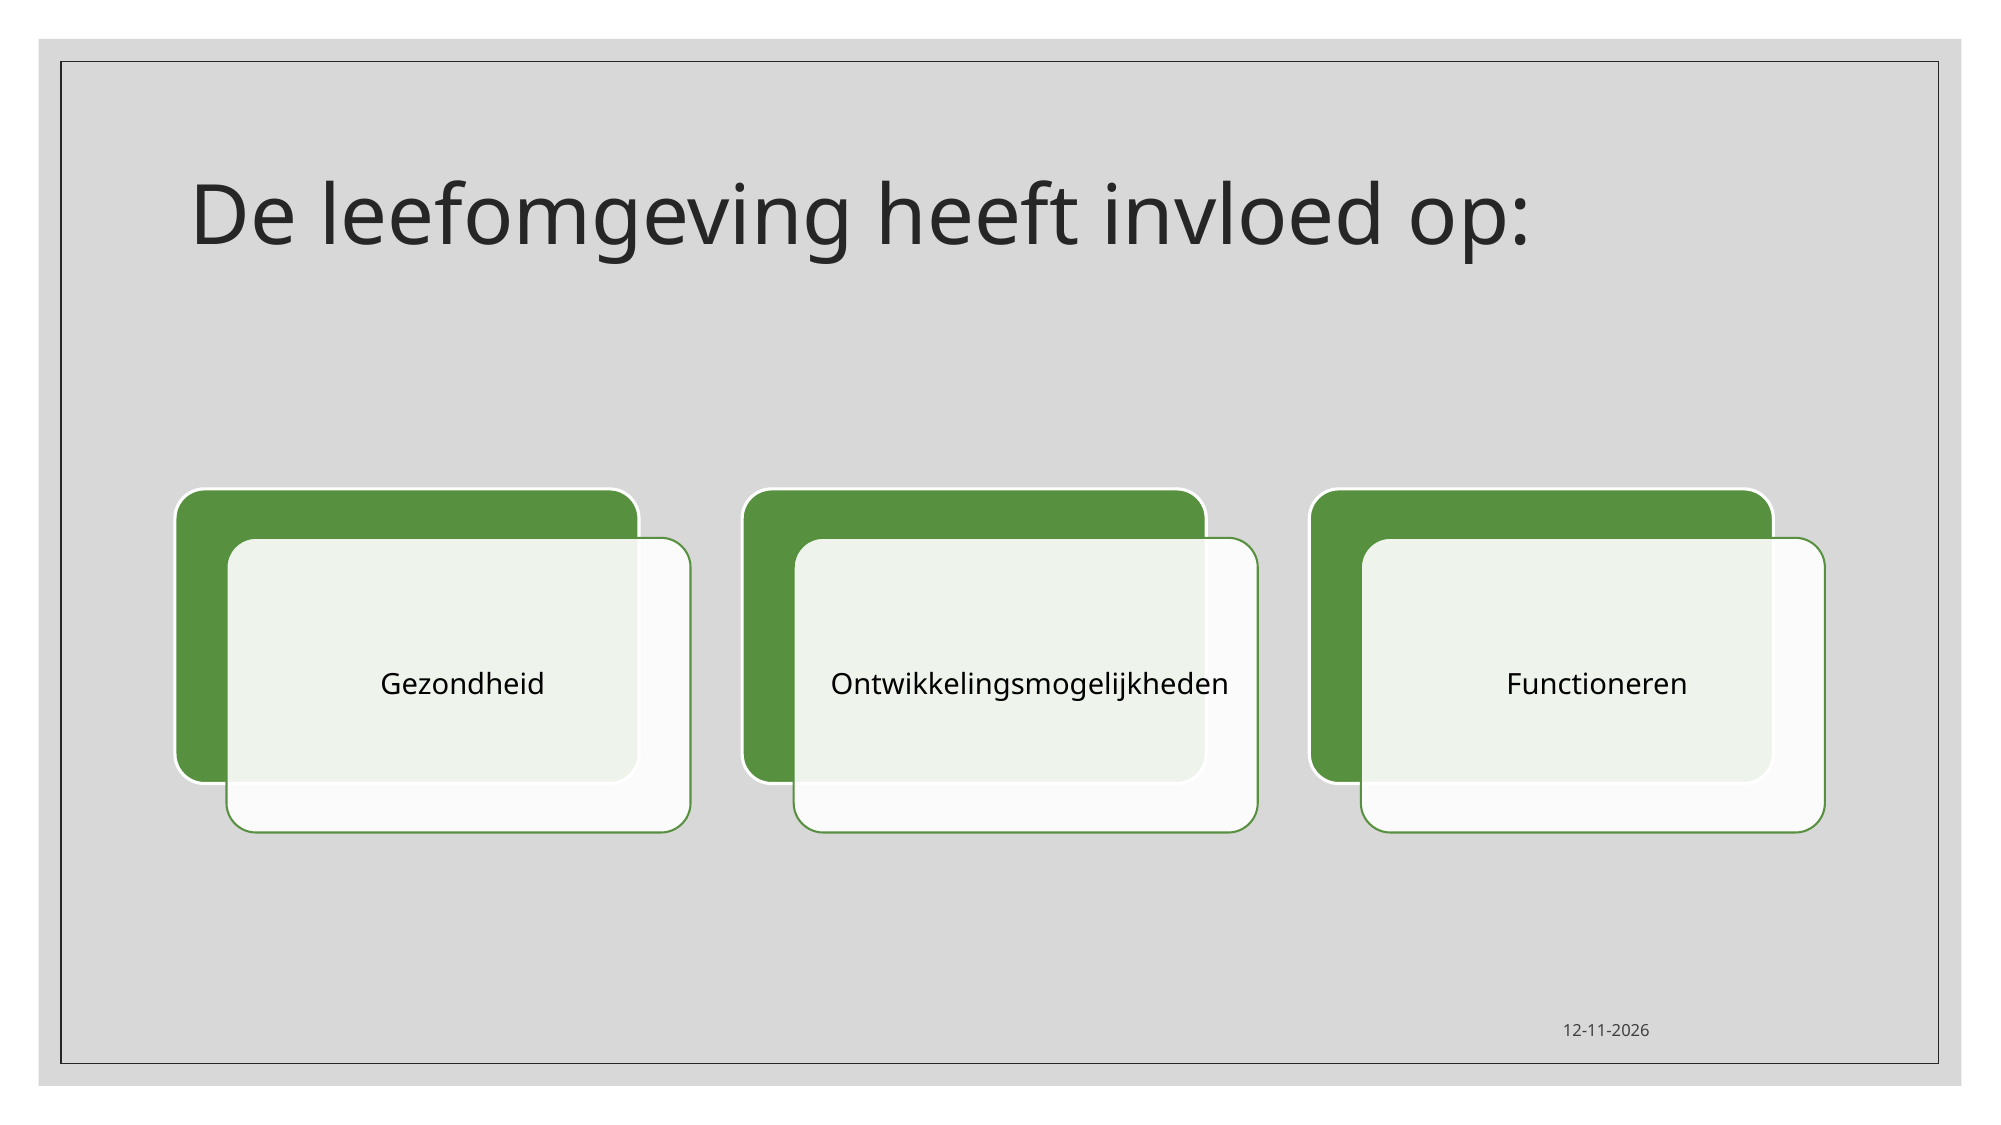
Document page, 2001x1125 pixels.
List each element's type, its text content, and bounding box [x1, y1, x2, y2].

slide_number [1190, 990, 1665, 1050]
title De leefomgeving heeft invloed op: [174, 105, 1825, 331]
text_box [174, 344, 1825, 977]
